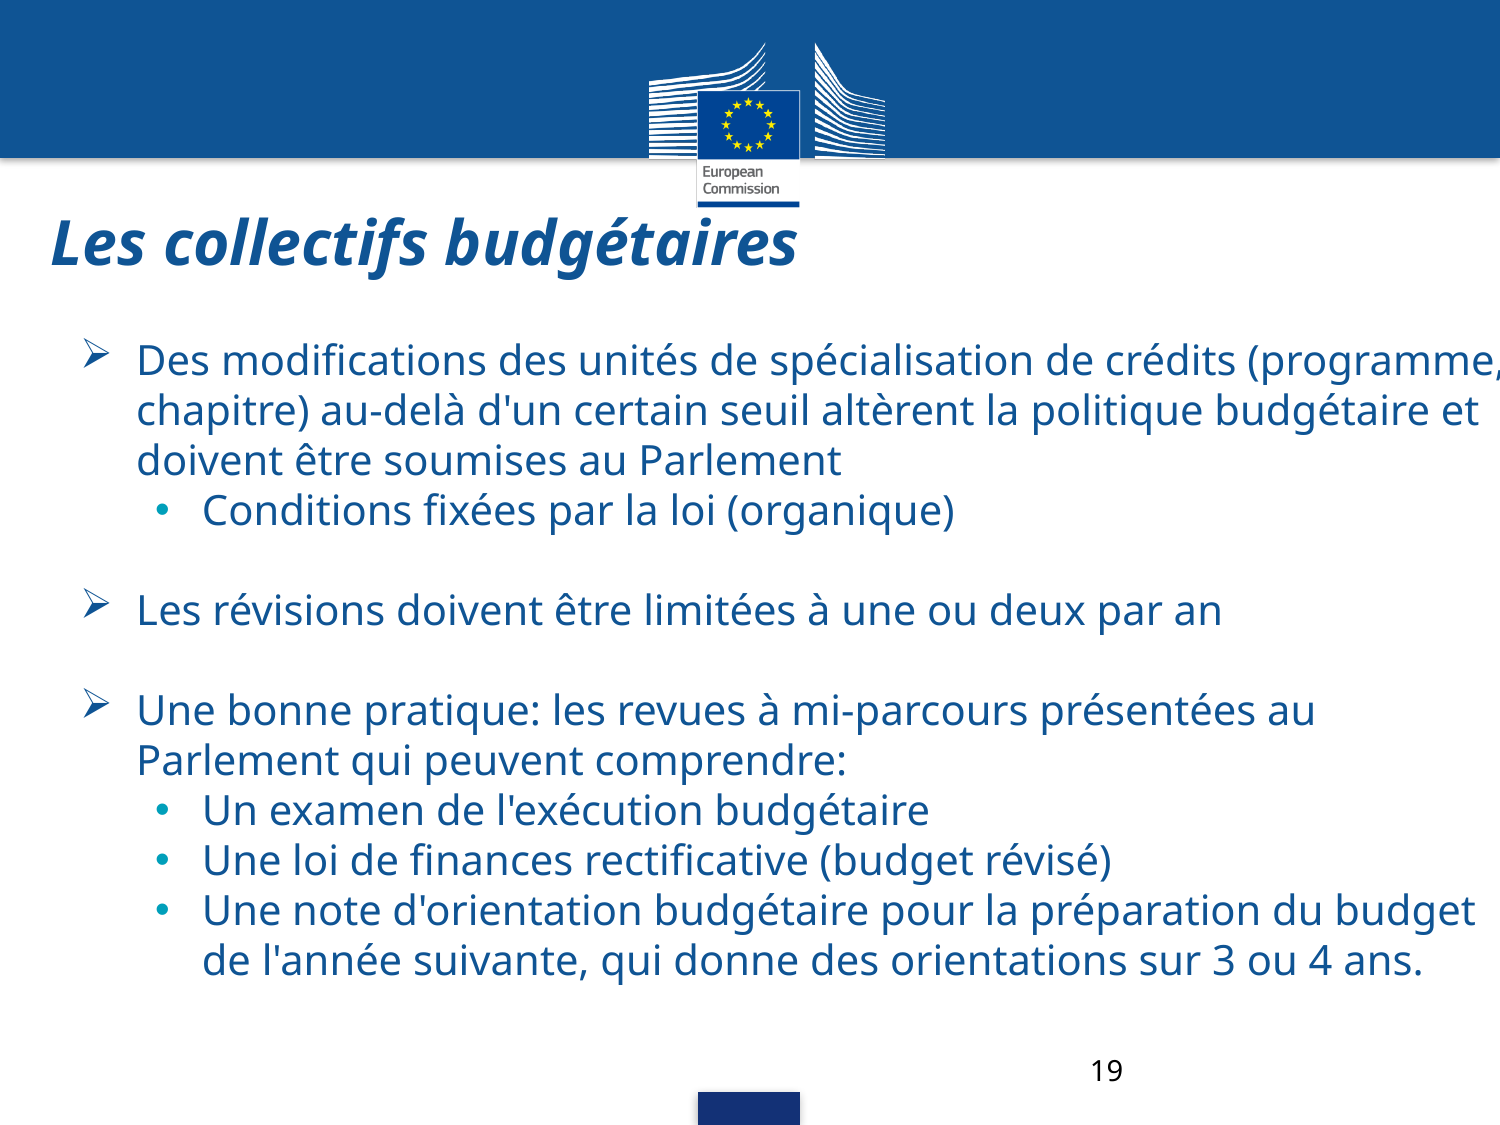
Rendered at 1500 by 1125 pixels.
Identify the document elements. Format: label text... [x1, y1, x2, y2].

title Les collectifs budgétaires [34, 184, 1500, 297]
list Des modifications des unités de spécialisation de crédits (programme, chapitre) au-delà d'un certain seuil altèrent la politique budgétaire et doivent être soumises au Parlement Conditions fixées par la loi (organique) Les révisions doivent être limitées à une ou deux par an Une bonne pratique: les revues à mi-parcours présentées au Parlement qui peuvent comprendre: Un examen de l'exécution budgétaire Une loi de finances rectificative (budget révisé) Une note d'orientation budgétaire pour la préparation du budget de l'année suivante, qui donne des orientations sur 3 ou 4 ans. [64, 326, 1500, 1125]
picture [649, 42, 885, 184]
